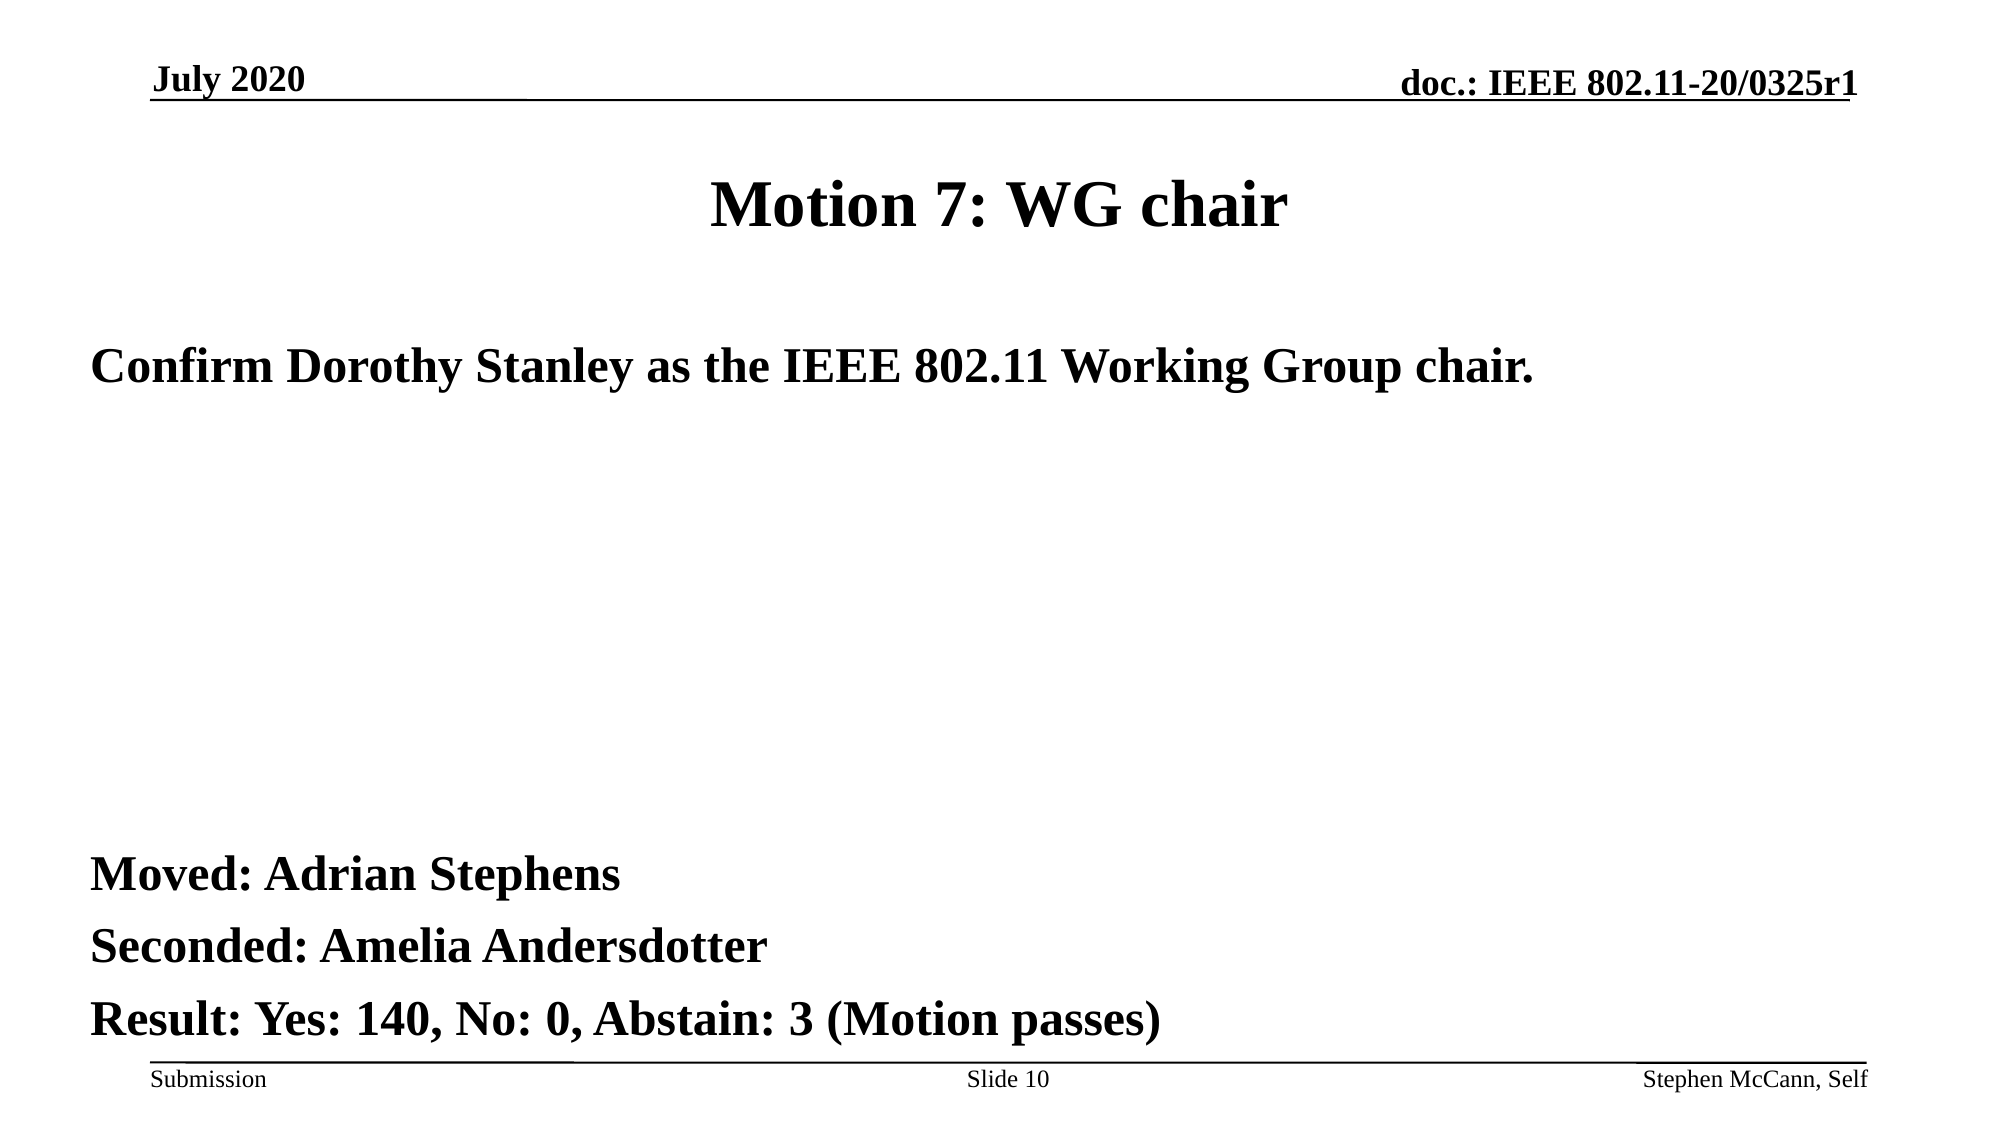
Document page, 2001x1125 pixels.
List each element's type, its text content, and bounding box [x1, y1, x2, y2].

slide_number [152, 54, 563, 100]
title Motion 7: WG chair [149, 112, 1850, 288]
list Confirm Dorothy Stanley as the IEEE 802.11 Working Group chair. Moved: Adrian Stephens Seconded: Amelia Andersdotter Result: Yes: 140, No: 0, Abstain: 3 (Motion passes) [74, 324, 1938, 1063]
footer Stephen McCann, Self [1171, 1061, 1869, 1093]
slide_number Slide 10 [950, 1061, 1067, 1123]
